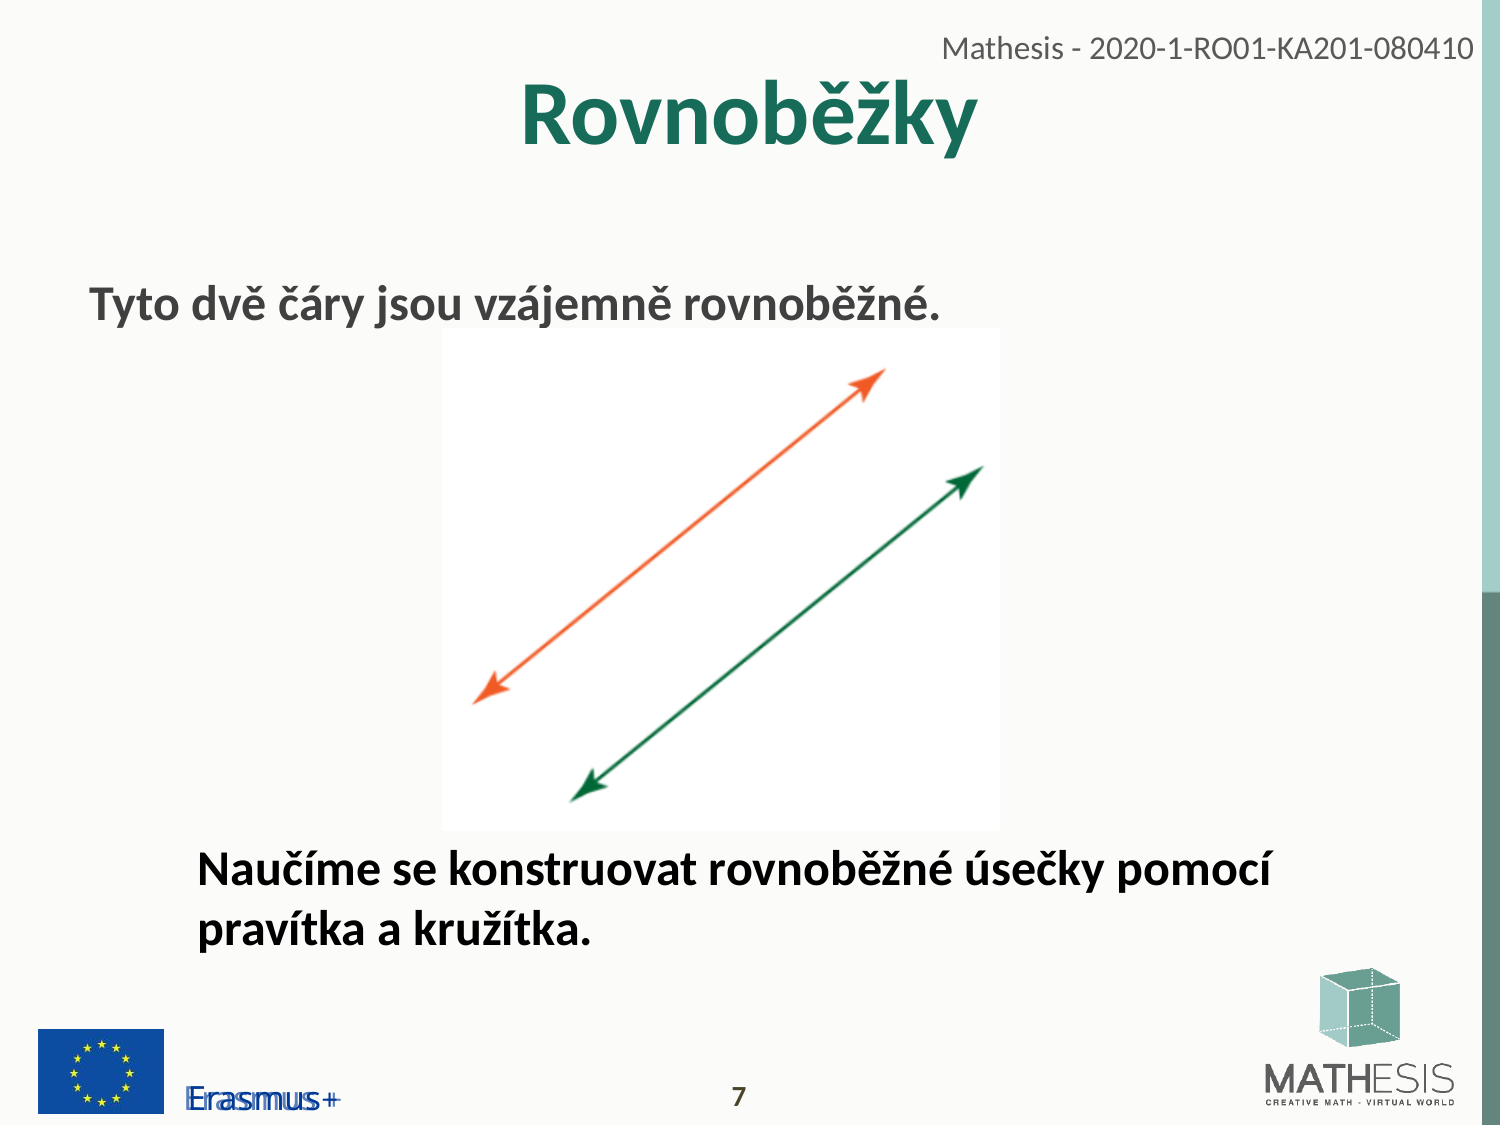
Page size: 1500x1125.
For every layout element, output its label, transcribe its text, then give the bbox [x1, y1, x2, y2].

picture [442, 328, 1000, 831]
text_box Naučíme se konstruovat rovnoběžné úsečky pomocí pravítka a kružítka. [182, 828, 1388, 964]
picture [38, 1029, 164, 1114]
list Tyto dvě čáry jsou vzájemně rovnoběžné. [75, 262, 1425, 1005]
title Rovnoběžky [75, 45, 1425, 233]
